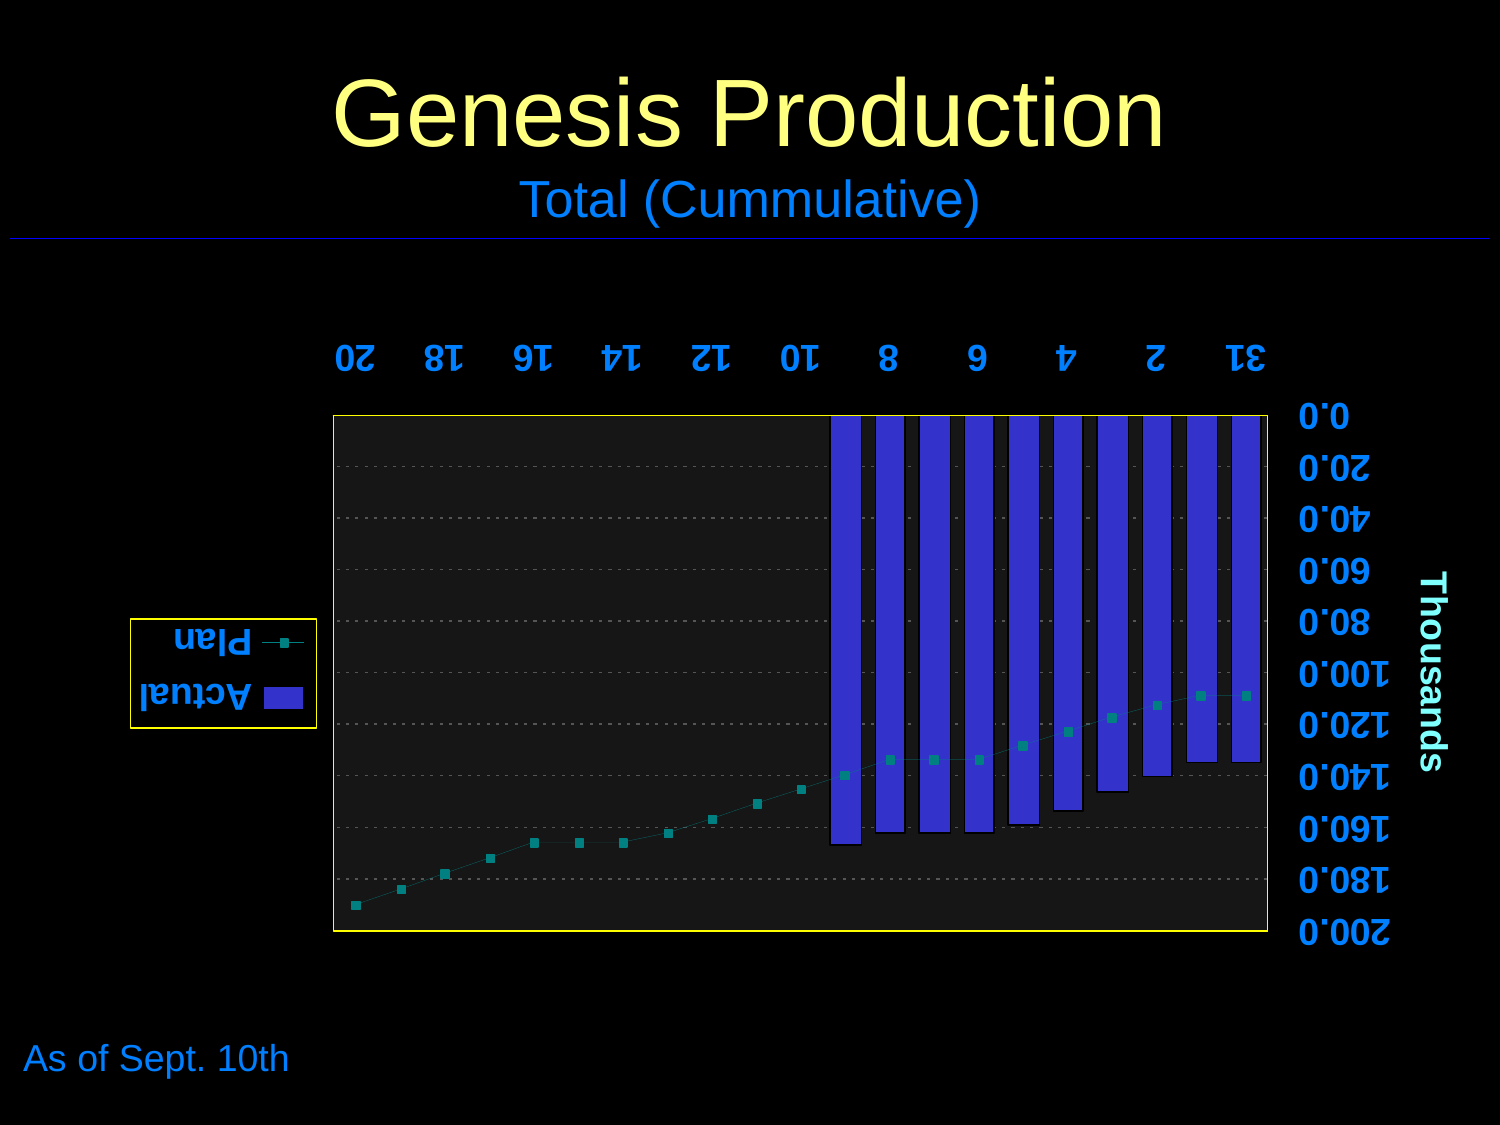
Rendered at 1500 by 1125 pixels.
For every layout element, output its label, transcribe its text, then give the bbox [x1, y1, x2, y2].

text_box As of Sept. 10th [8, 1027, 293, 1082]
title Genesis Production Total (Cummulative) [10, 42, 1490, 237]
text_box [114, 299, 1490, 988]
